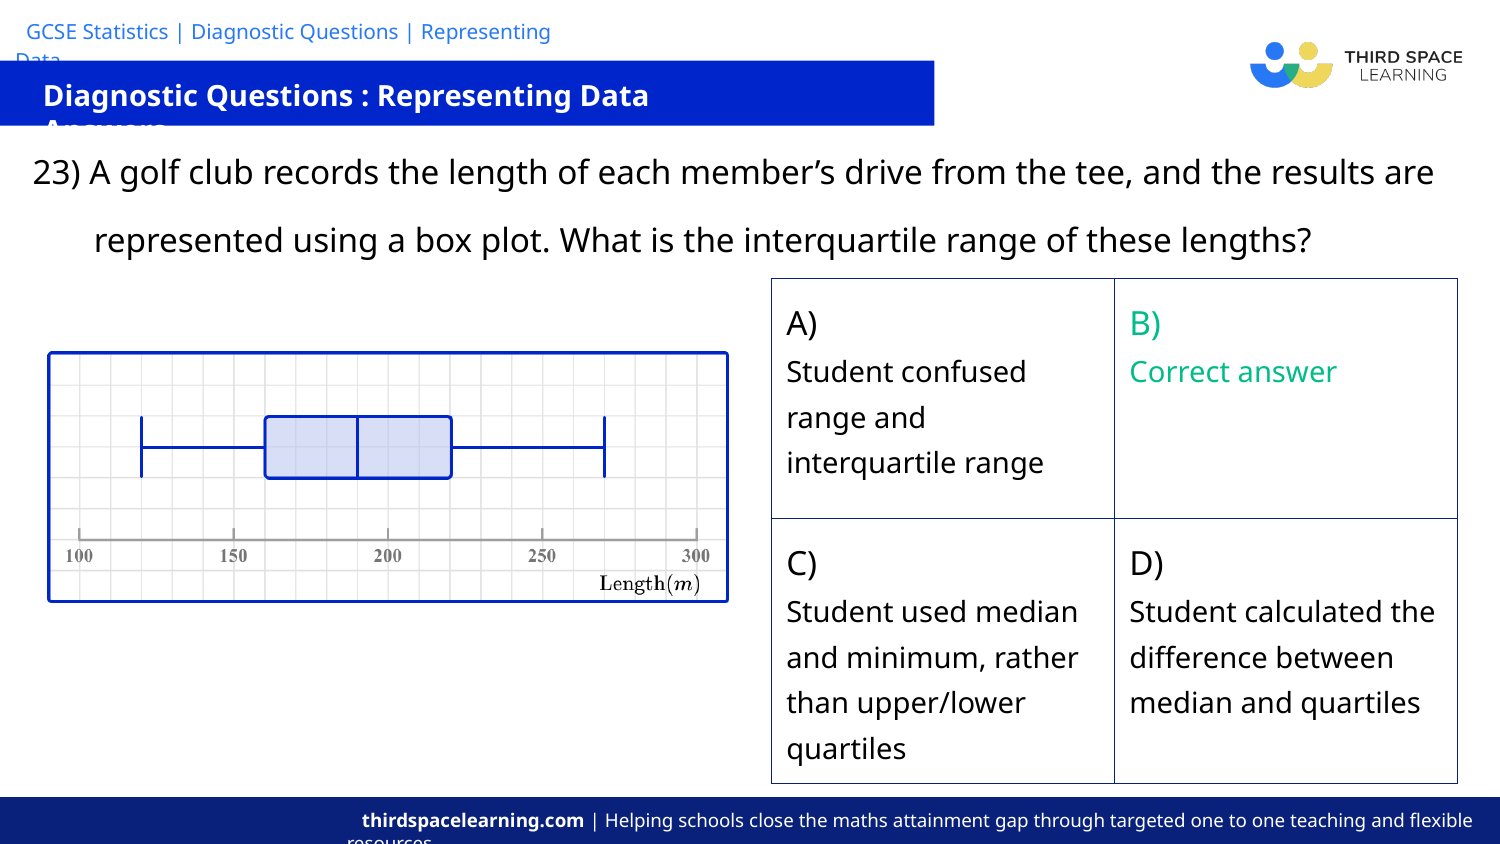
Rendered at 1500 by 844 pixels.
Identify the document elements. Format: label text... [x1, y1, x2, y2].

table_header 23) A golf club records the length of each member’s drive from the tee, and the results are represented using a box plot. What is the interquartile range of these lengths? [19, 142, 1474, 269]
picture [1250, 33, 1465, 99]
text_box Diagnostic Questions : Representing Data Answers [27, 61, 778, 162]
picture [47, 351, 729, 604]
